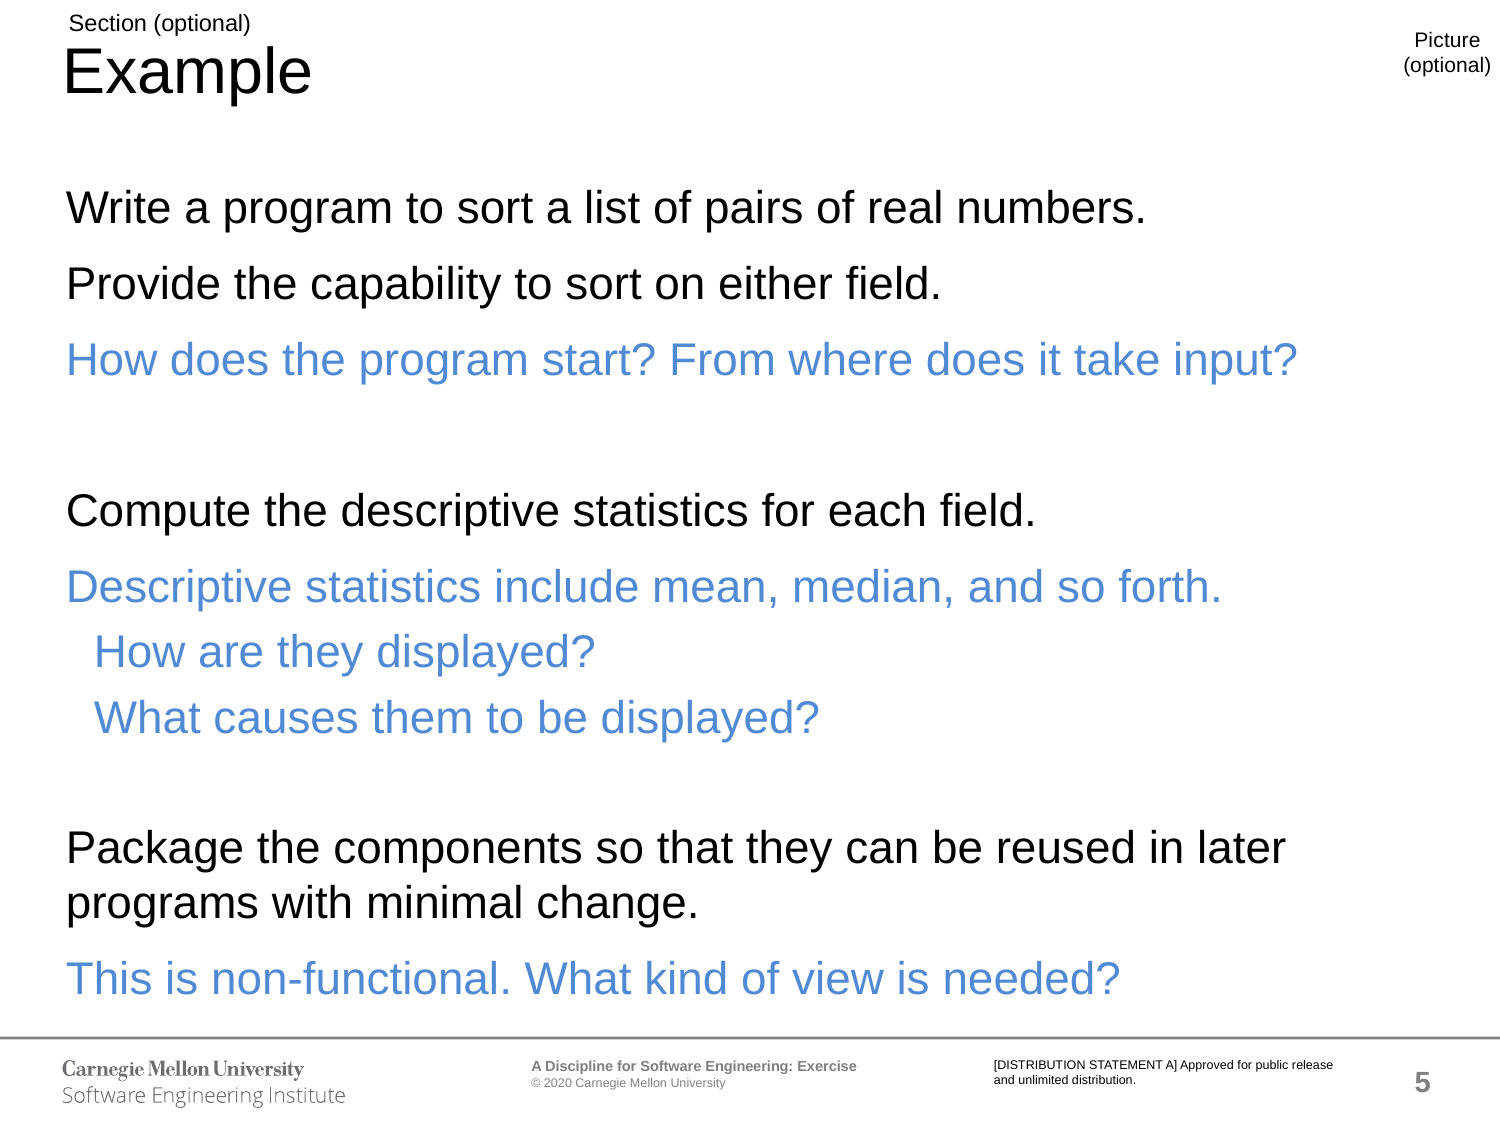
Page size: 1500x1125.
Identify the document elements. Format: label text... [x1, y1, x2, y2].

list Write a program to sort a list of pairs of real numbers. Provide the capability to sort on either field. How does the program start? From where does it take input? Compute the descriptive statistics for each field. Descriptive statistics include mean, median, and so forth. How are they displayed? What causes them to be displayed? Package the components so that they can be reused in later programs with minimal change. This is non-functional. What kind of view is needed? [65, 177, 1431, 1046]
title Example [62, 37, 1338, 182]
